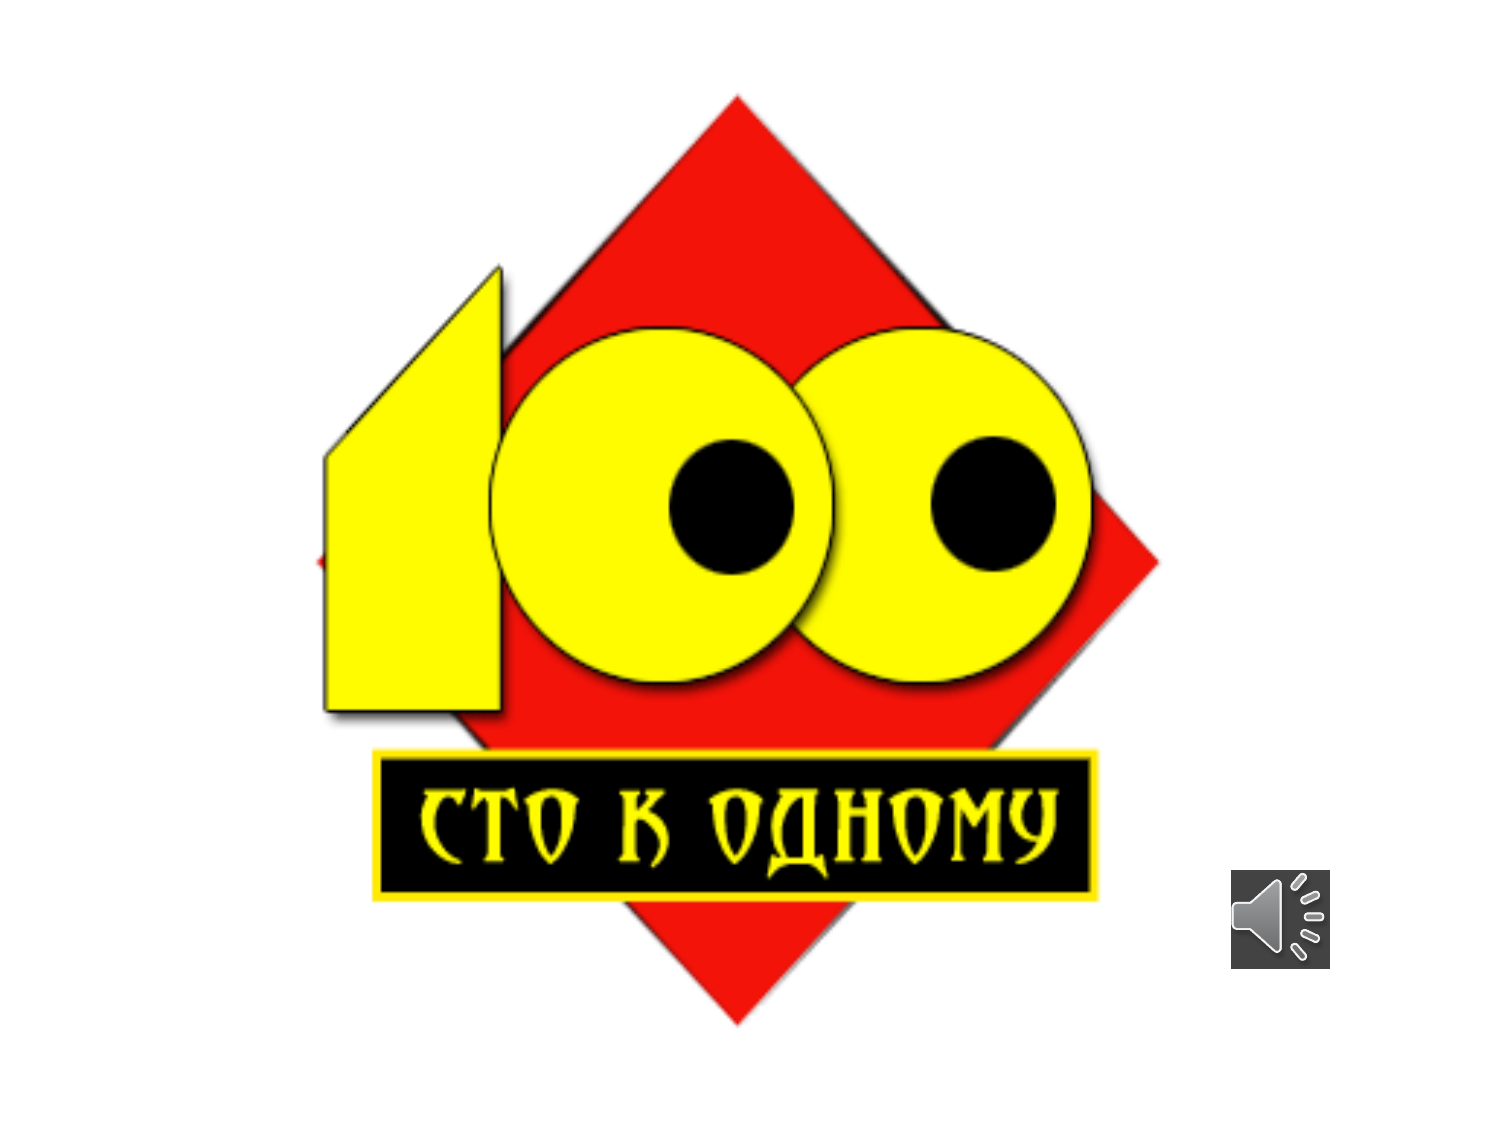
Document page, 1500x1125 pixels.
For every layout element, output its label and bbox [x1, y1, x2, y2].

picture [219, 76, 1331, 1049]
